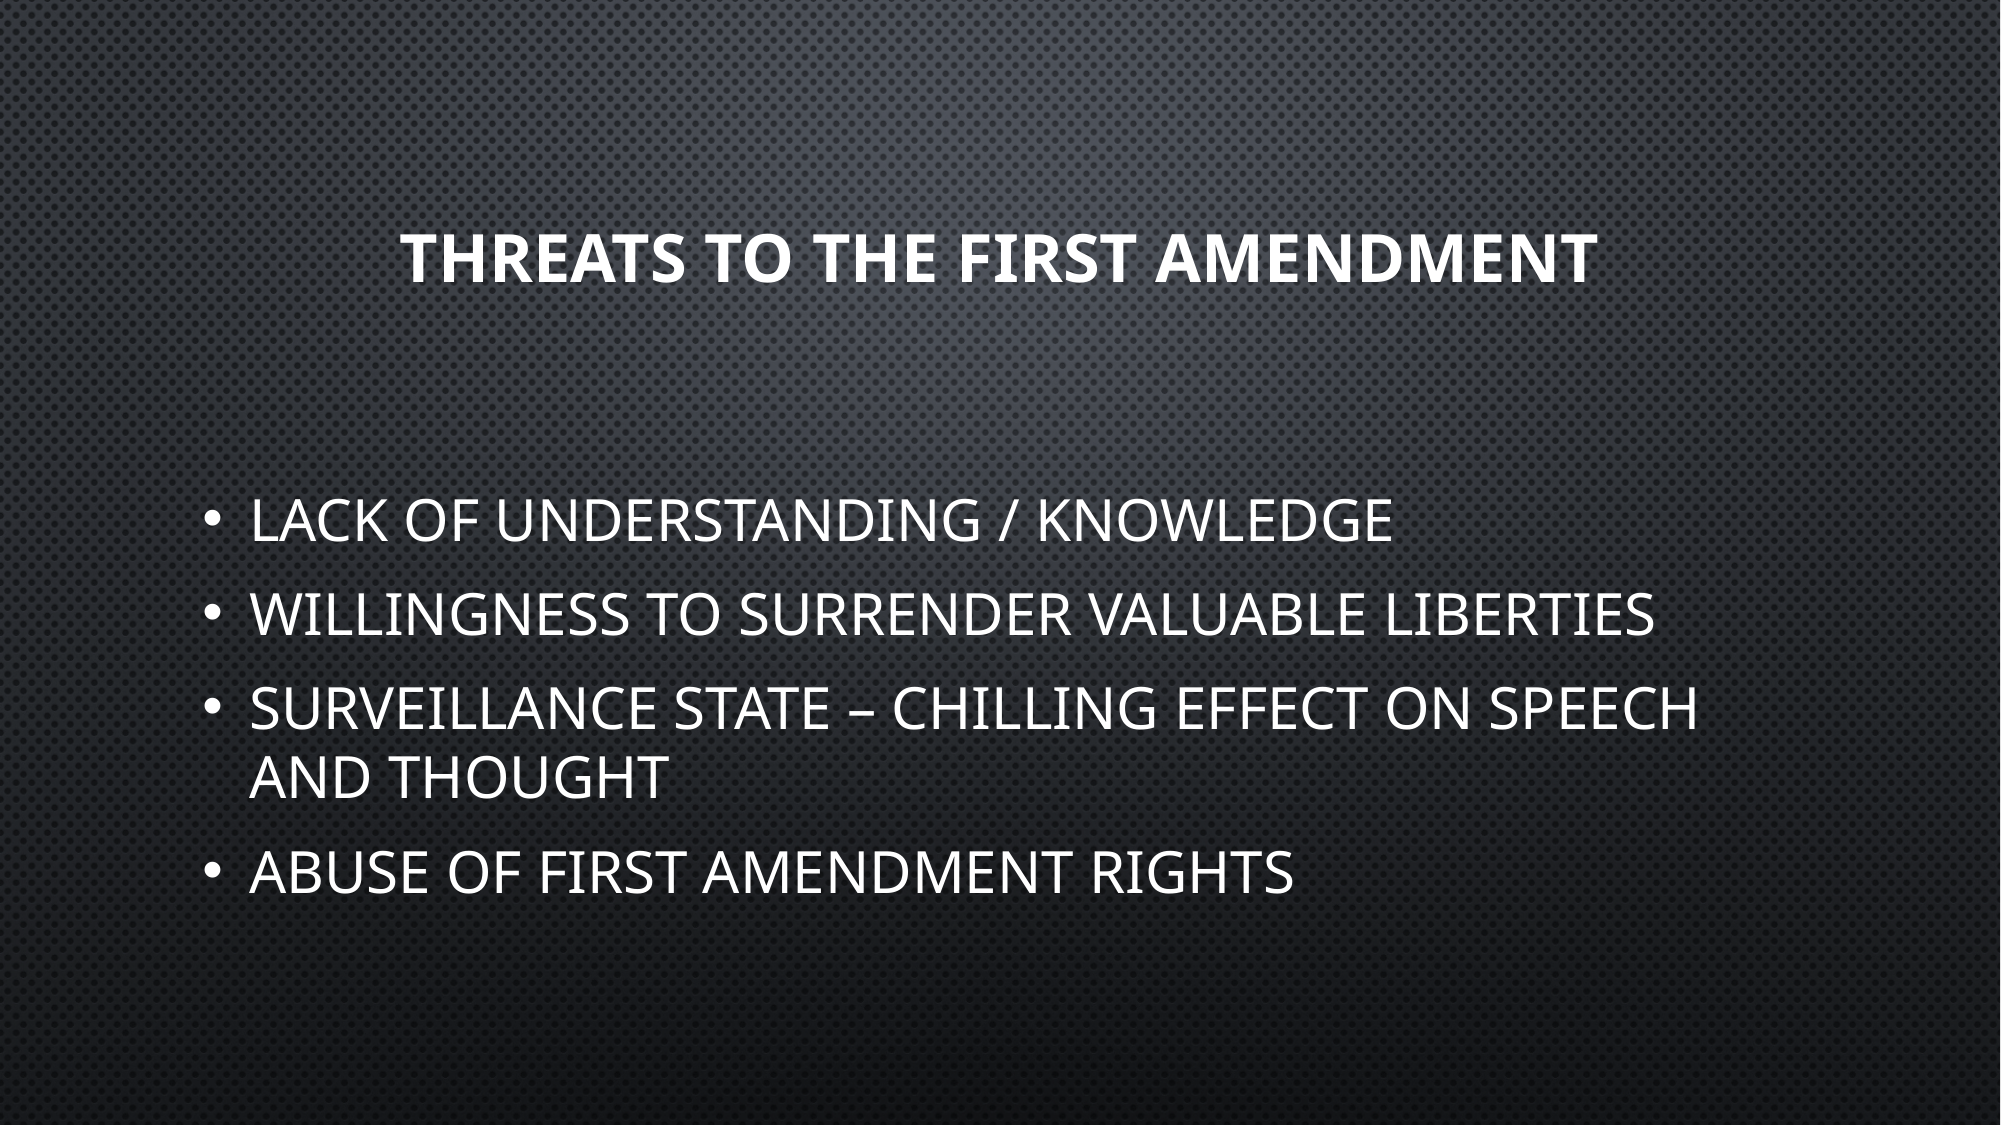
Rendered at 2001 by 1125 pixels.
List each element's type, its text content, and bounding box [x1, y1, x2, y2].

list Lack of understanding / knowledge Willingness to surrender valuable liberties Surveillance State – Chilling effect on speech and thought Abuse of First Amendment rights [187, 437, 1813, 950]
title Threats to the First Amendment [187, 99, 1813, 413]
